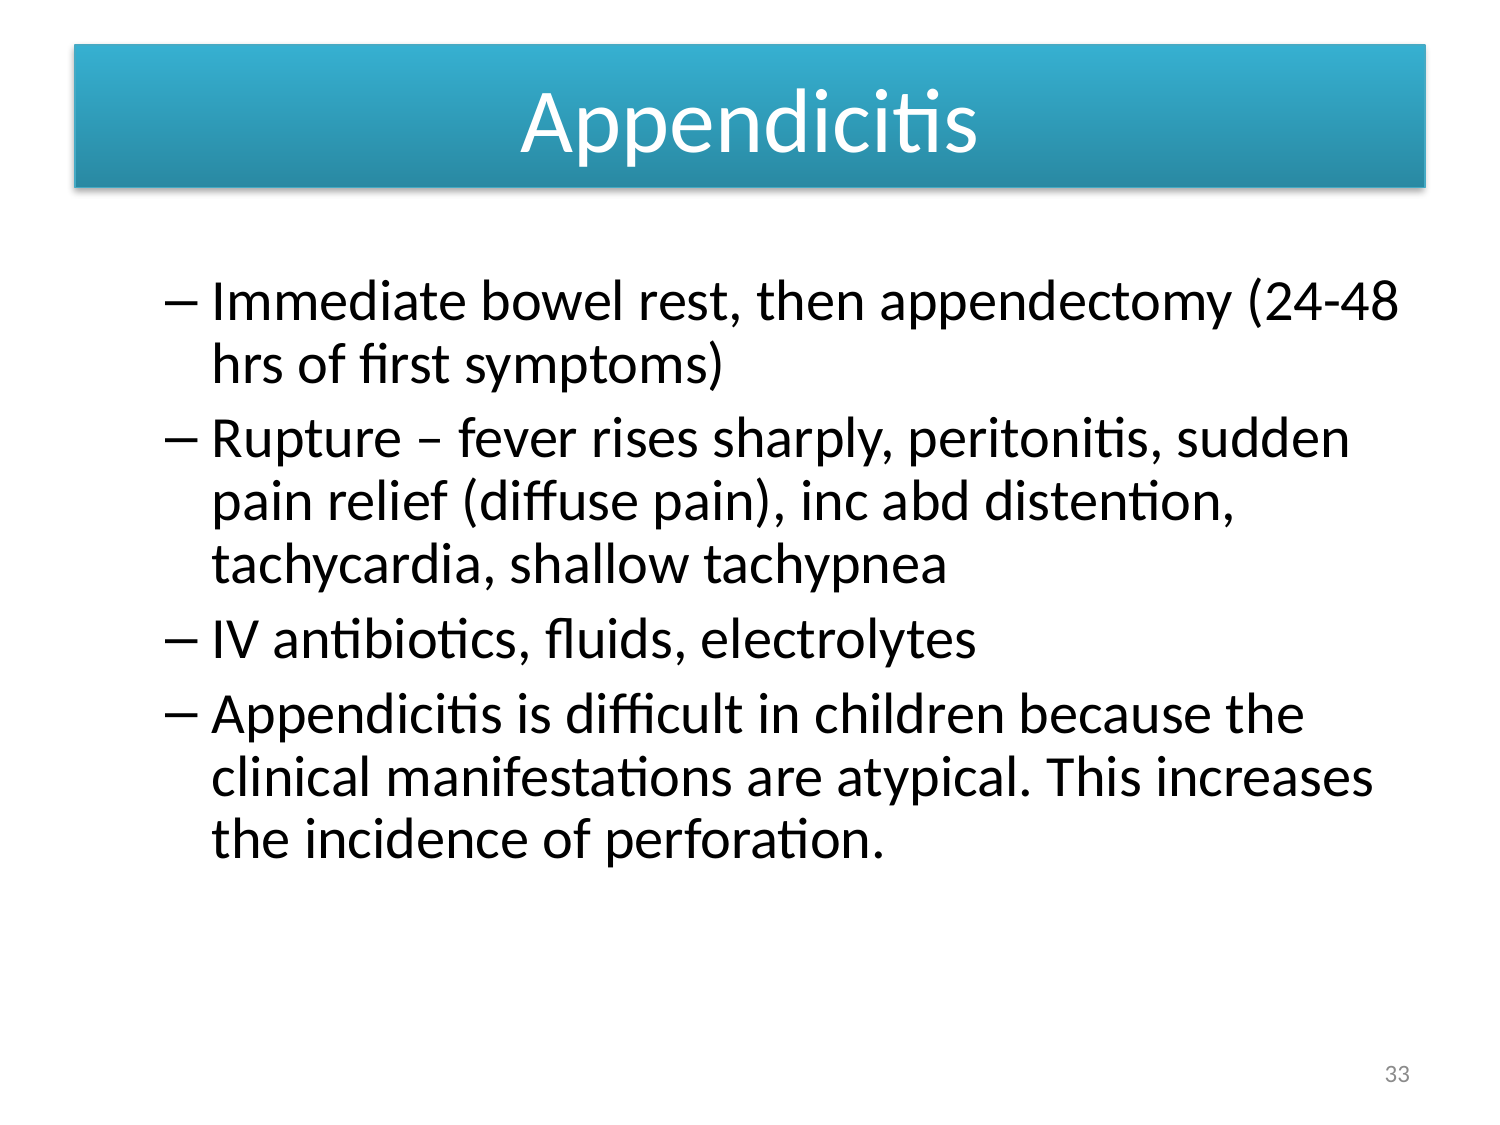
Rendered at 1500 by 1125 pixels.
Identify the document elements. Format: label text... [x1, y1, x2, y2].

title Appendicitis [74, 44, 1426, 188]
list Immediate bowel rest, then appendectomy (24-48 hrs of first symptoms) Rupture – fever rises sharply, peritonitis, sudden pain relief (diffuse pain), inc abd distention, tachycardia, shallow tachypnea IV antibiotics, fluids, electrolytes Appendicitis is difficult in children because the clinical manifestations are atypical. This increases the incidence of perforation. [75, 262, 1425, 1005]
slide_number 33 [1074, 1042, 1425, 1103]
